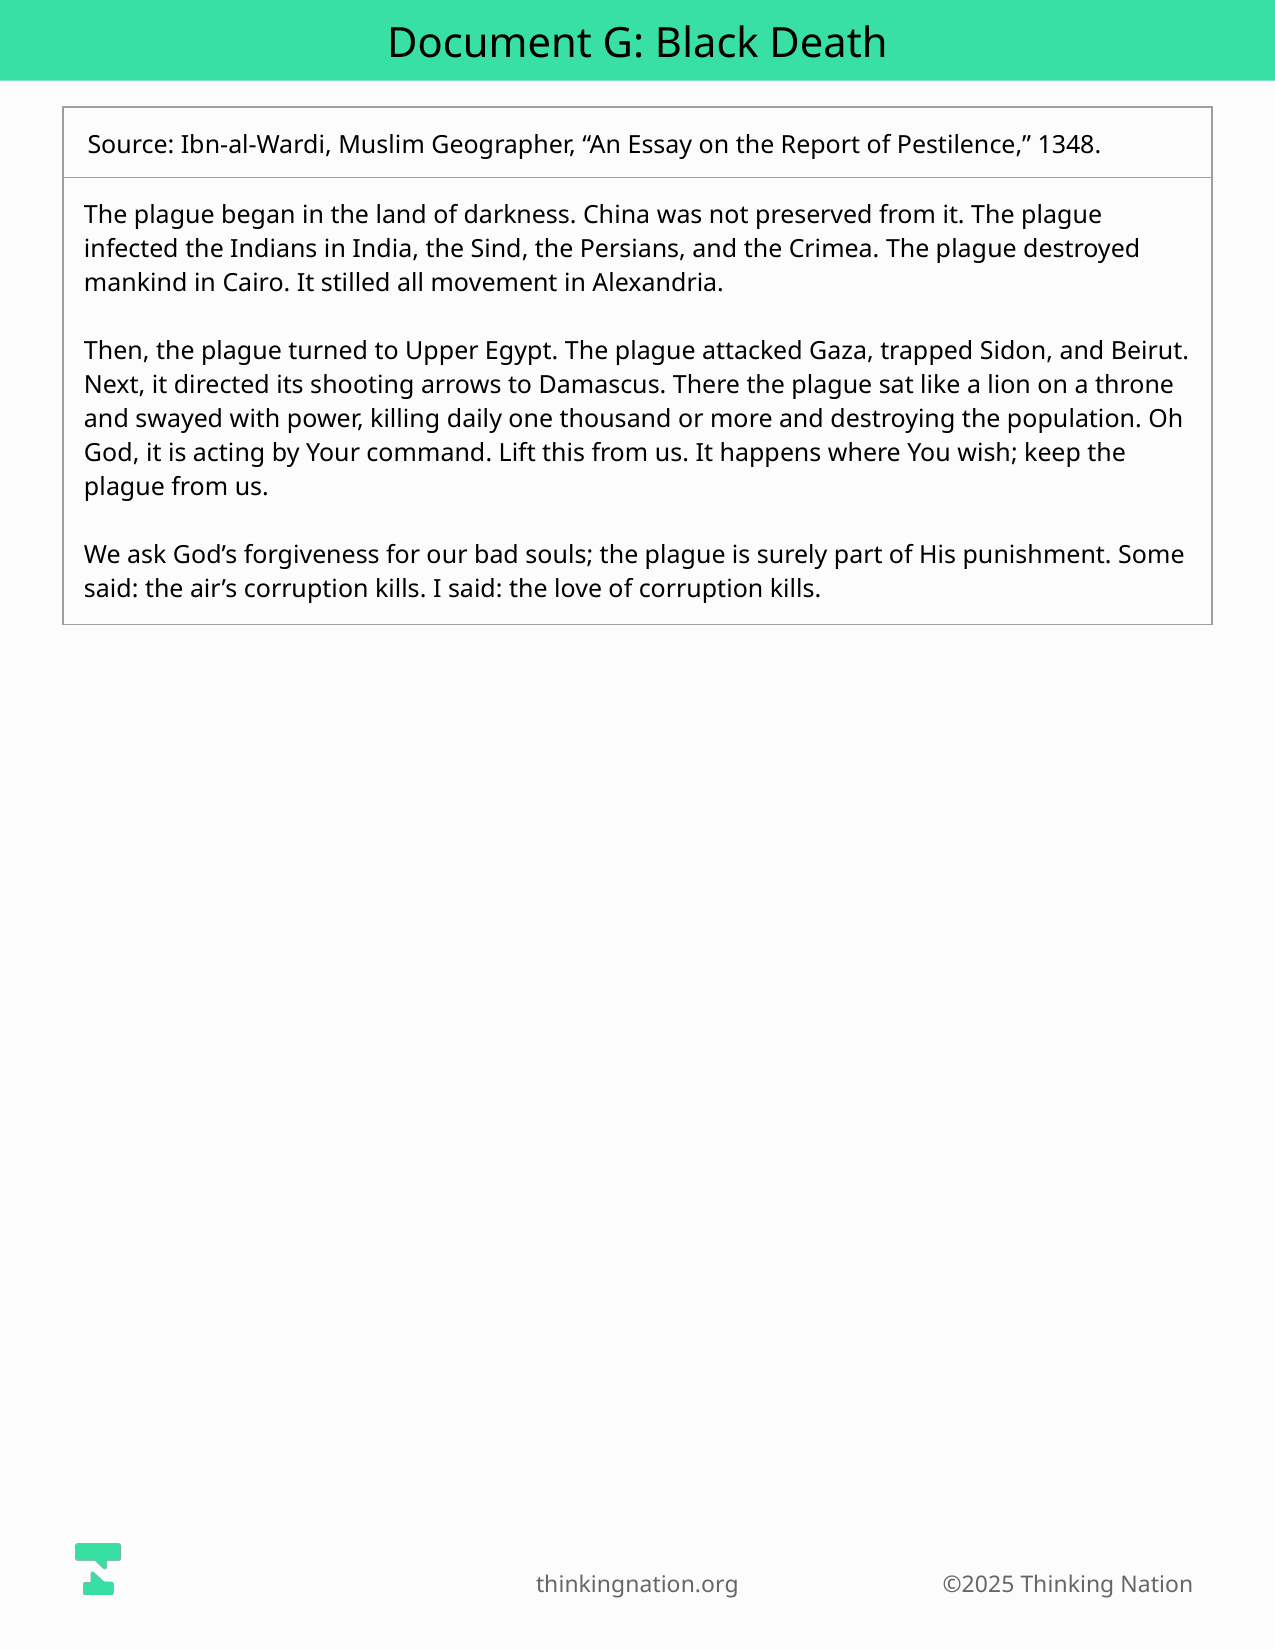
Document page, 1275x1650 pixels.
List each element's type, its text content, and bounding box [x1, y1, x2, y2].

table_header Source: Ibn-al-Wardi, Muslim Geographer, “An Essay on the Report of Pestilence,” 1348. [64, 108, 1211, 177]
table_cell The plague began in the land of darkness. China was not preserved from it. The plague infected the Indians in India, the Sind, the Persians, and the Crimea. The plague destroyed mankind in Cairo. It stilled all movement in Alexandria. Then, the plague turned to Upper Egypt. The plague attacked Gaza, trapped Sidon, and Beirut. Next, it directed its shooting arrows to Damascus. There the plague sat like a lion on a throne and swayed with power, killing daily one thousand or more and destroying the population. Oh God, it is acting by Your command. Lift this from us. It happens where You wish; keep the plague from us. We ask God’s forgiveness for our bad souls; the plague is surely part of His punishment. Some said: the air’s corruption kills. I said: the love of corruption kills. [64, 178, 1211, 624]
text_box ©2025 Thinking Nation [907, 1553, 1210, 1605]
text_box thinkingnation.org [486, 1553, 789, 1605]
picture [62, 1533, 134, 1605]
text_box Document G: Black Death [0, 0, 1275, 81]
